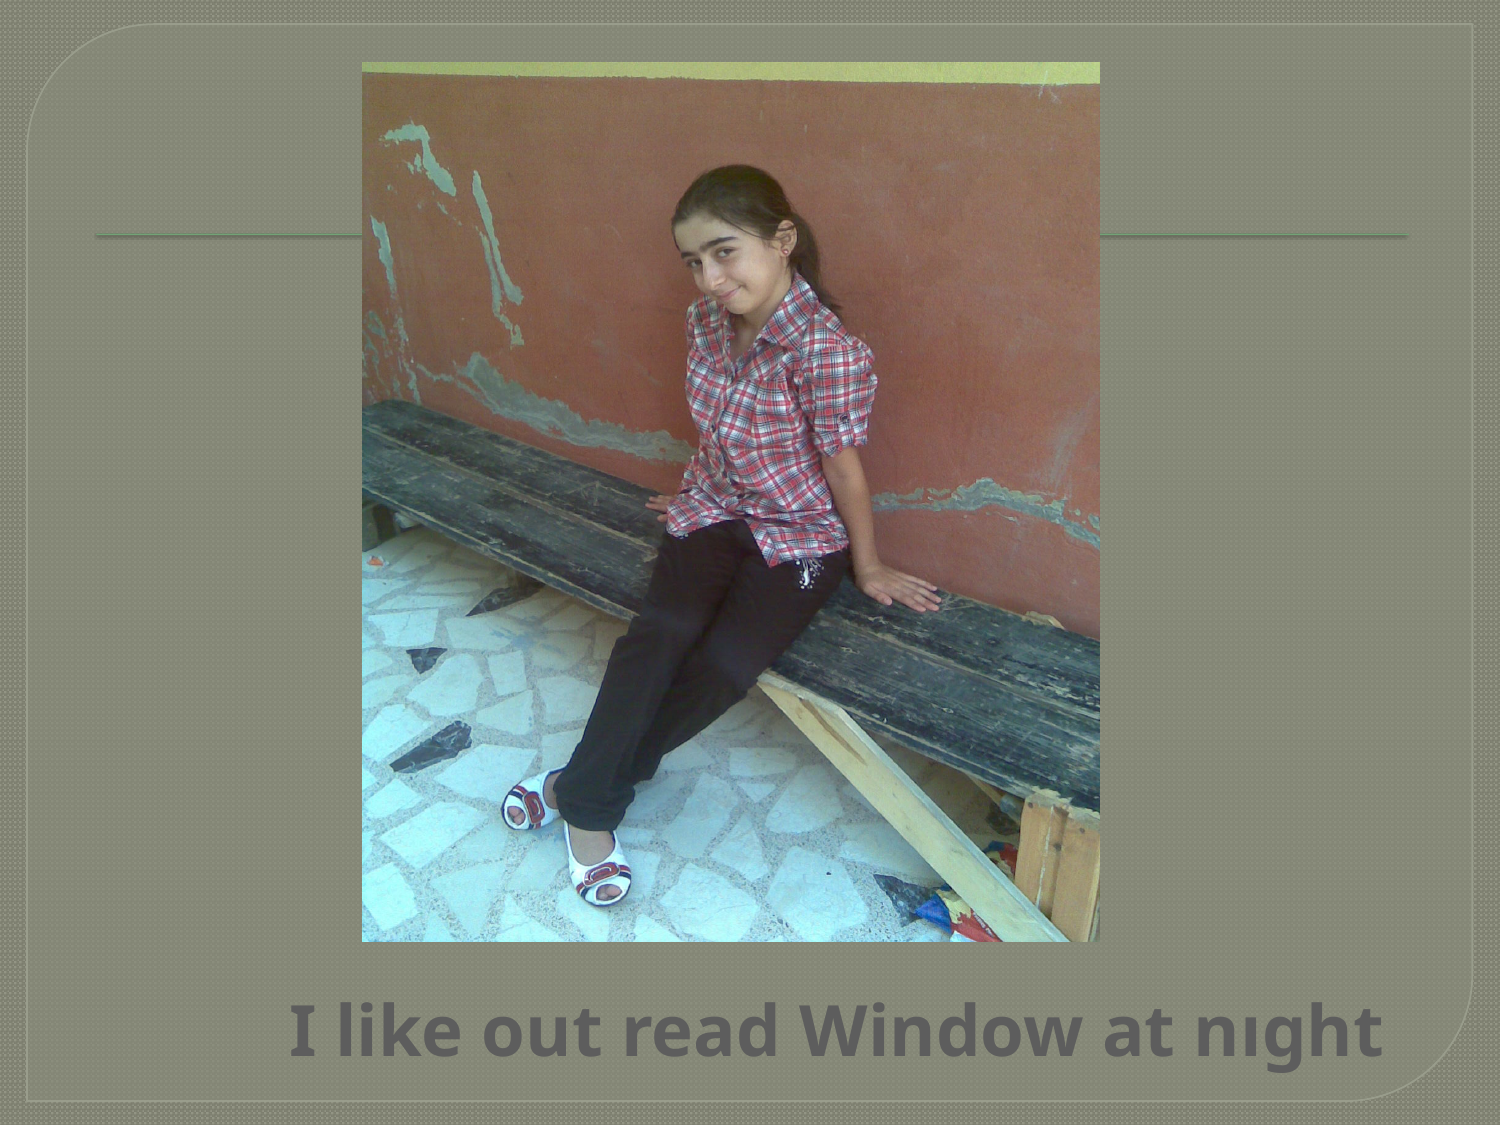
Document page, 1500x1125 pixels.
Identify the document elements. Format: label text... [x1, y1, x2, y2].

title I like out read Window at nıght [50, 975, 1400, 1125]
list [362, 62, 1101, 942]
